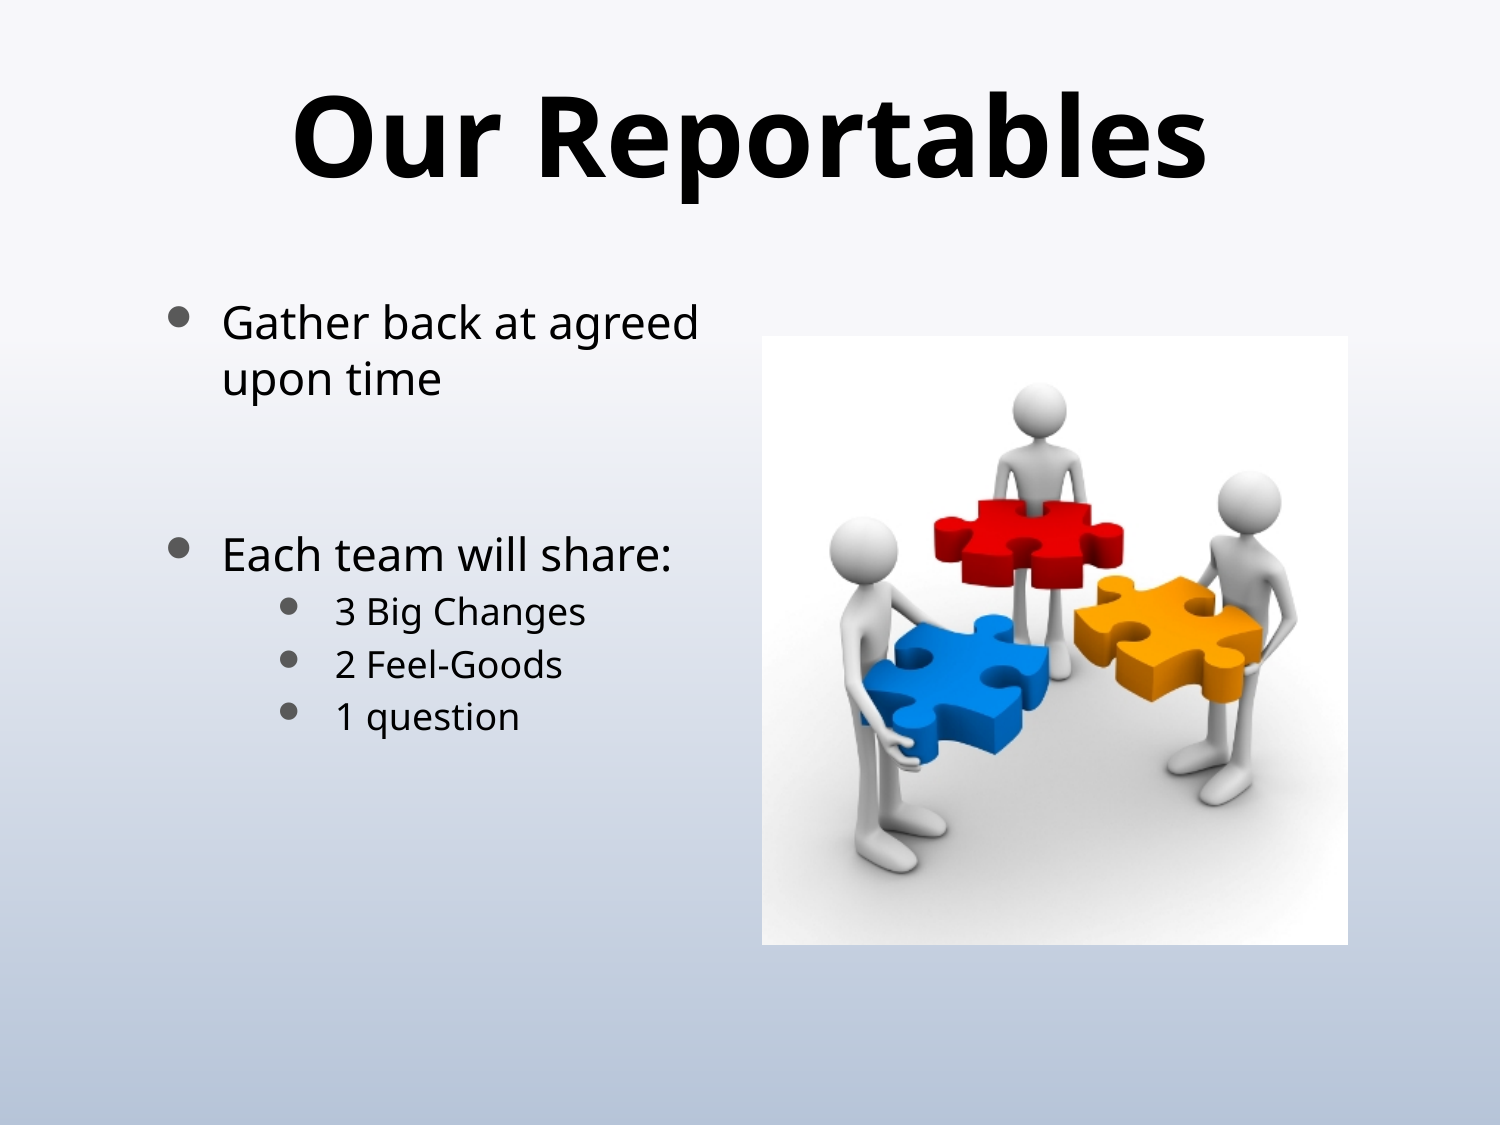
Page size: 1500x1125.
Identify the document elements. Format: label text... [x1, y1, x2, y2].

title Our Reportables [150, 37, 1350, 245]
list Gather back at agreed upon time Each team will share: 3 Big Changes 2 Feel-Goods 1 question [150, 286, 735, 995]
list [760, 284, 1350, 997]
